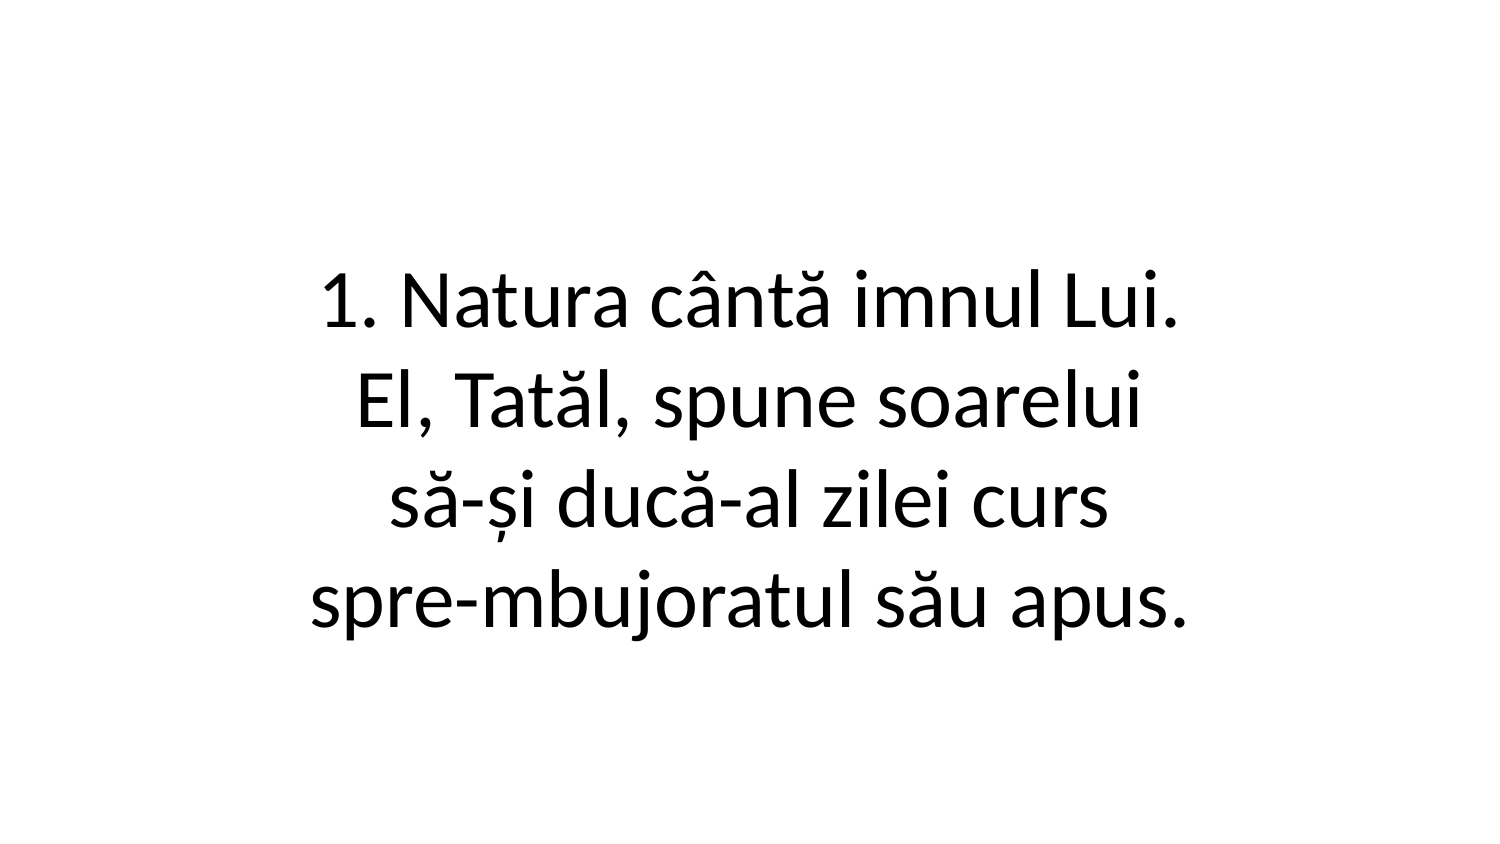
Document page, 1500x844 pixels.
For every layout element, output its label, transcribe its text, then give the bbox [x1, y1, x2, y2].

text_box 1. Natura cântă imnul Lui. El, Tatăl, spune soarelui să-și ducă-al zilei curs spre-mbujoratul său apus. [294, 192, 1206, 652]
